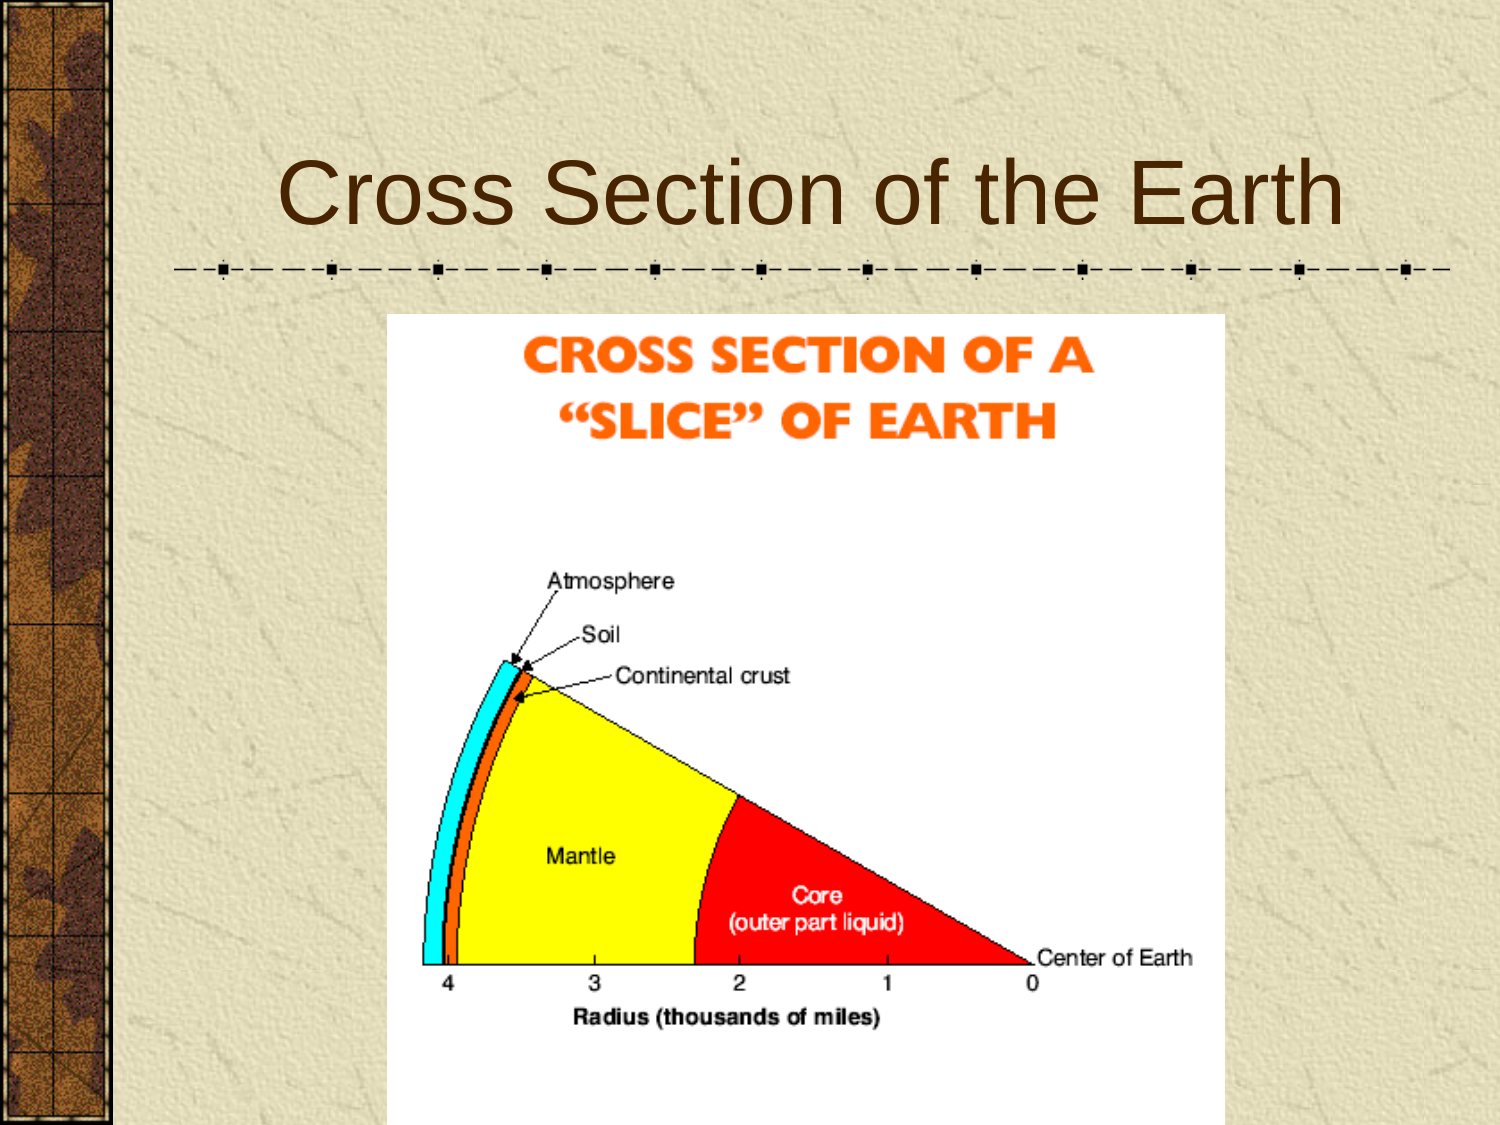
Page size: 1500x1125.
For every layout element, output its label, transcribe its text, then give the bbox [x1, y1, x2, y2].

picture [0, 0, 1500, 1125]
title Cross Section of the Earth [174, 62, 1451, 251]
